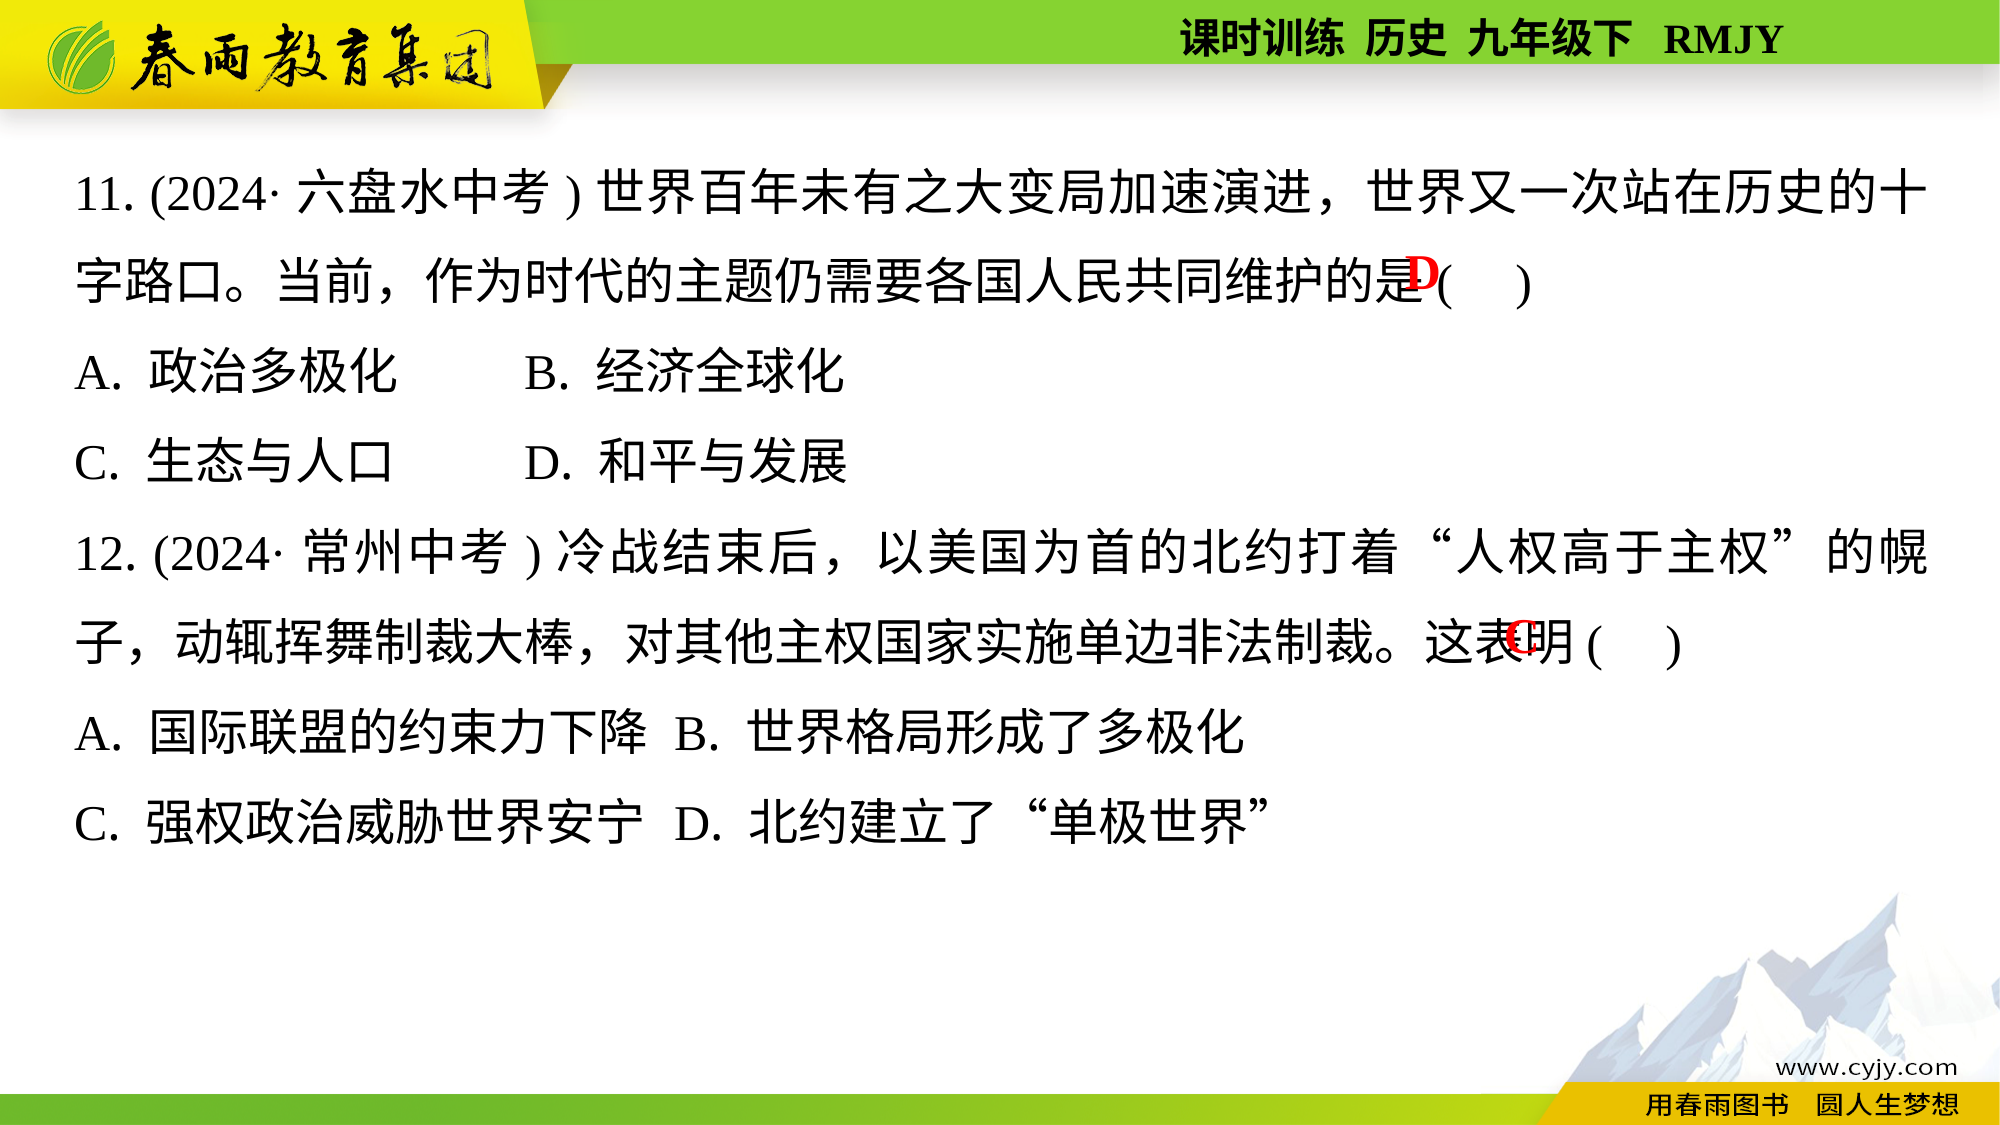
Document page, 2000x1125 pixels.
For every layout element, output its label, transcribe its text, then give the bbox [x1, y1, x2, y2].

list 11. (2024·六盘水中考)世界百年未有之大变局加速演进，世界又一次站在历史的十字路口。当前，作为时代的主题仍需要各国人民共同维护的是( ) A. 政治多极化 B. 经济全球化 C. 生态与人口 D. 和平与发展 12. (2024·常州中考)冷战结束后，以美国为首的北约打着“人权高于主权”的幌子，动辄挥舞制裁大棒，对其他主权国家实施单边非法制裁。这表明( ) A. 国际联盟的约束力下降 B. 世界格局形成了多极化 C. 强权政治威胁世界安宁 D. 北约建立了“单极世界” [59, 122, 1944, 865]
text_box D [1390, 231, 1456, 307]
picture [0, 0, 2000, 1125]
text_box C [1488, 596, 1555, 672]
